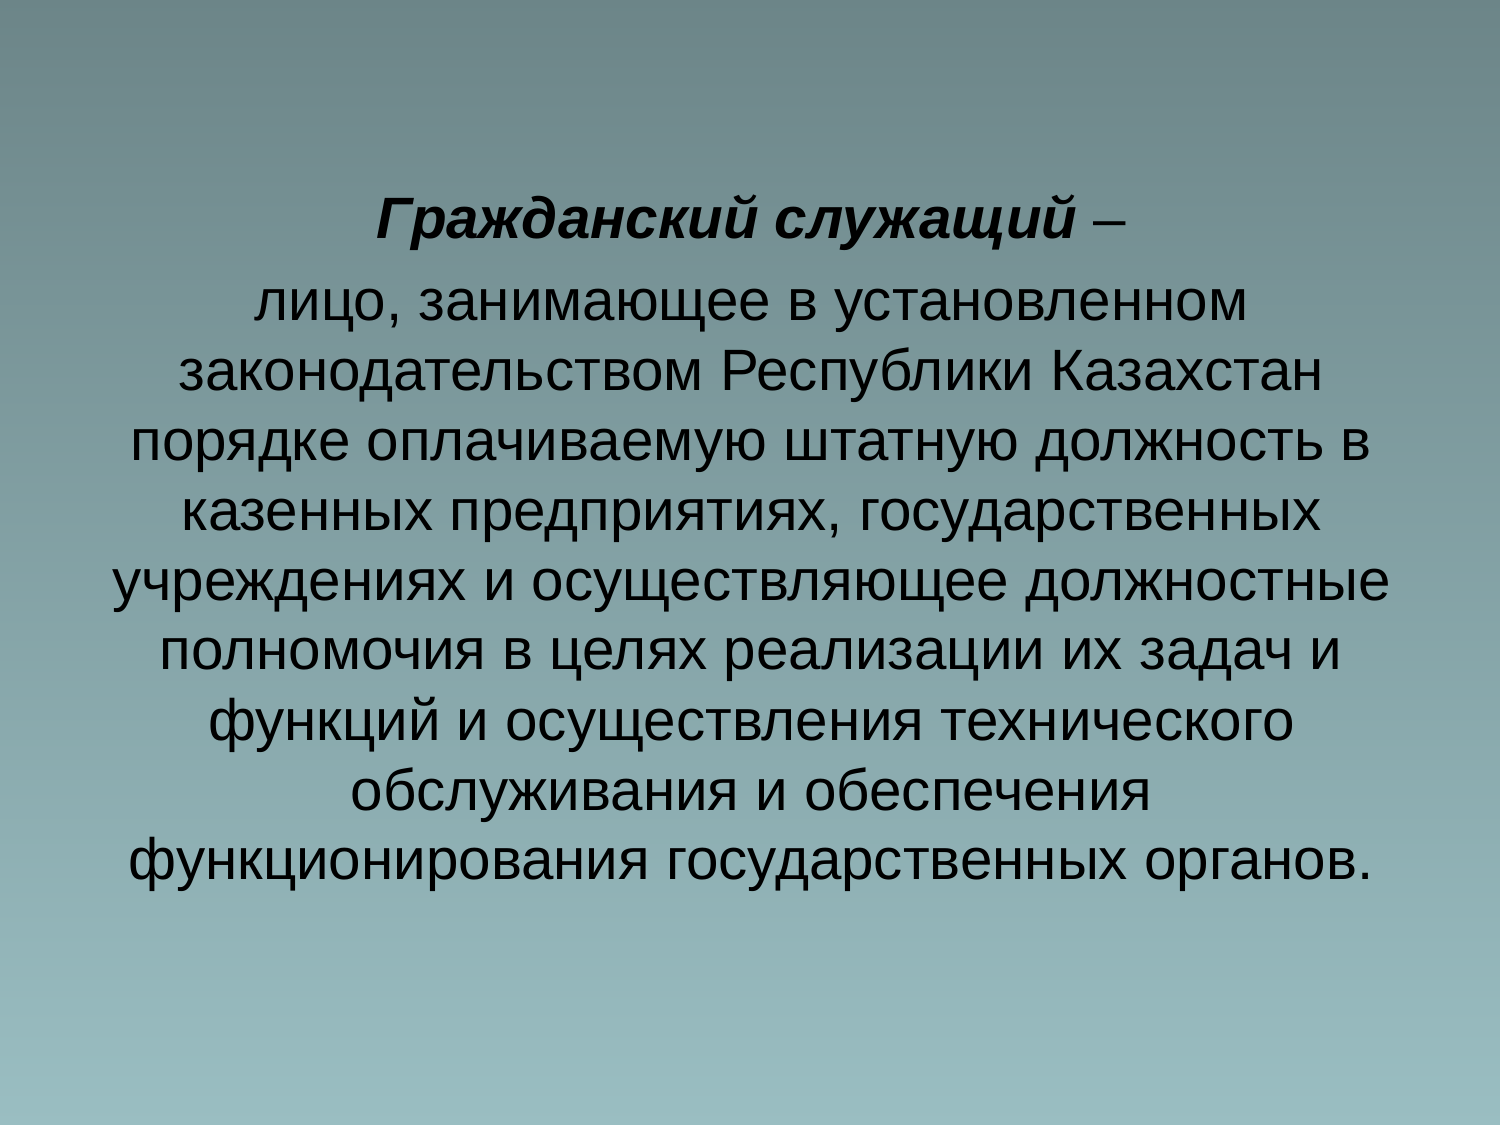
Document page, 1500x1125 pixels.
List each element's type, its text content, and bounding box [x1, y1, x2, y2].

list Гражданский служащий – лицо, занимающее в установленном законодательством Республики Казахстан порядке оплачиваемую штатную должность в казенных предприятиях, государственных учреждениях и осуществляющее должностные полномочия в целях реализации их задач и функций и осуществления технического обслуживания и обеспечения функционирования государственных органов. [76, 172, 1427, 916]
